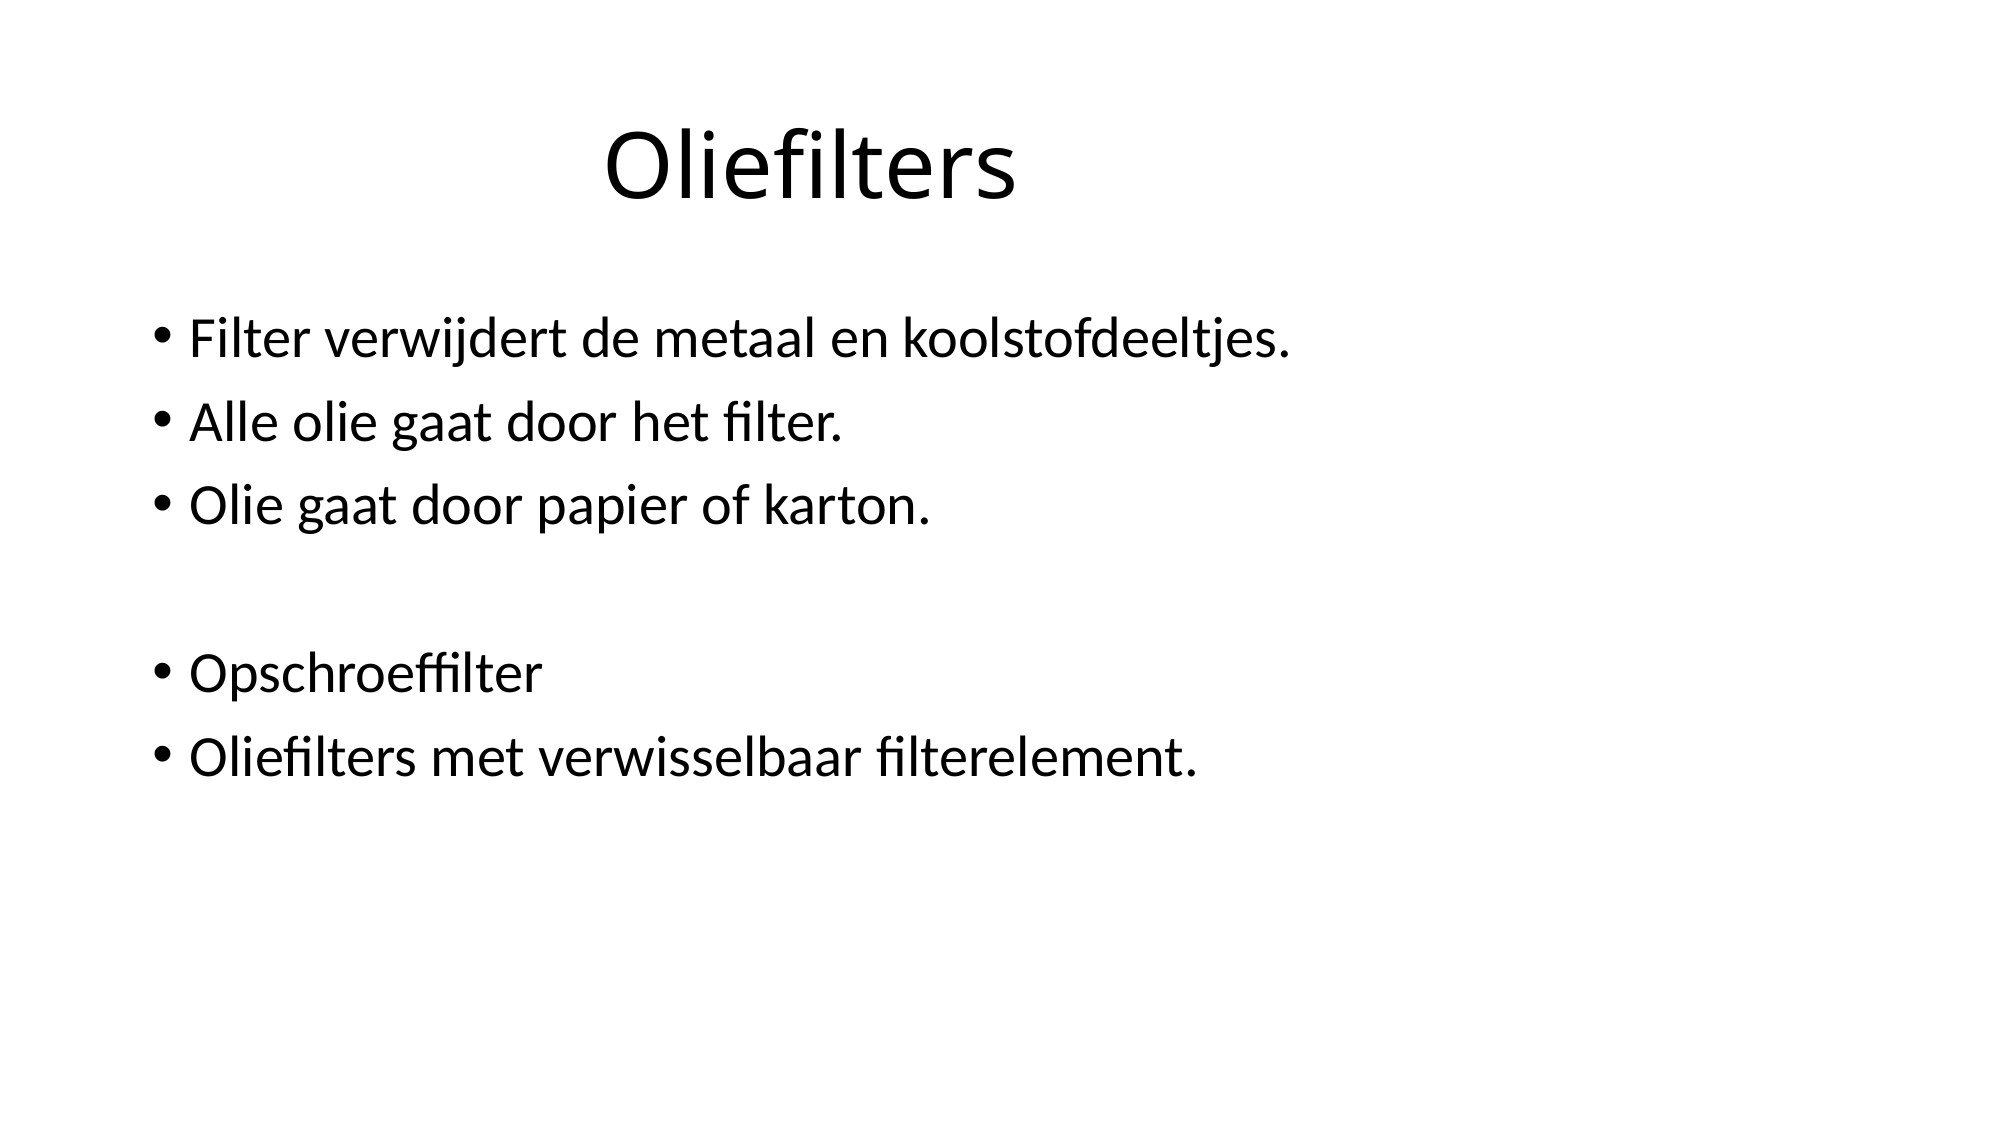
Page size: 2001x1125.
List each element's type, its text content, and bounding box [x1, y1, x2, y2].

list Filter verwijdert de metaal en koolstofdeeltjes. Alle olie gaat door het filter. Olie gaat door papier of karton. Opschroeffilter Oliefilters met verwisselbaar filterelement. [137, 299, 1863, 1014]
title Oliefilters [137, 59, 1863, 278]
